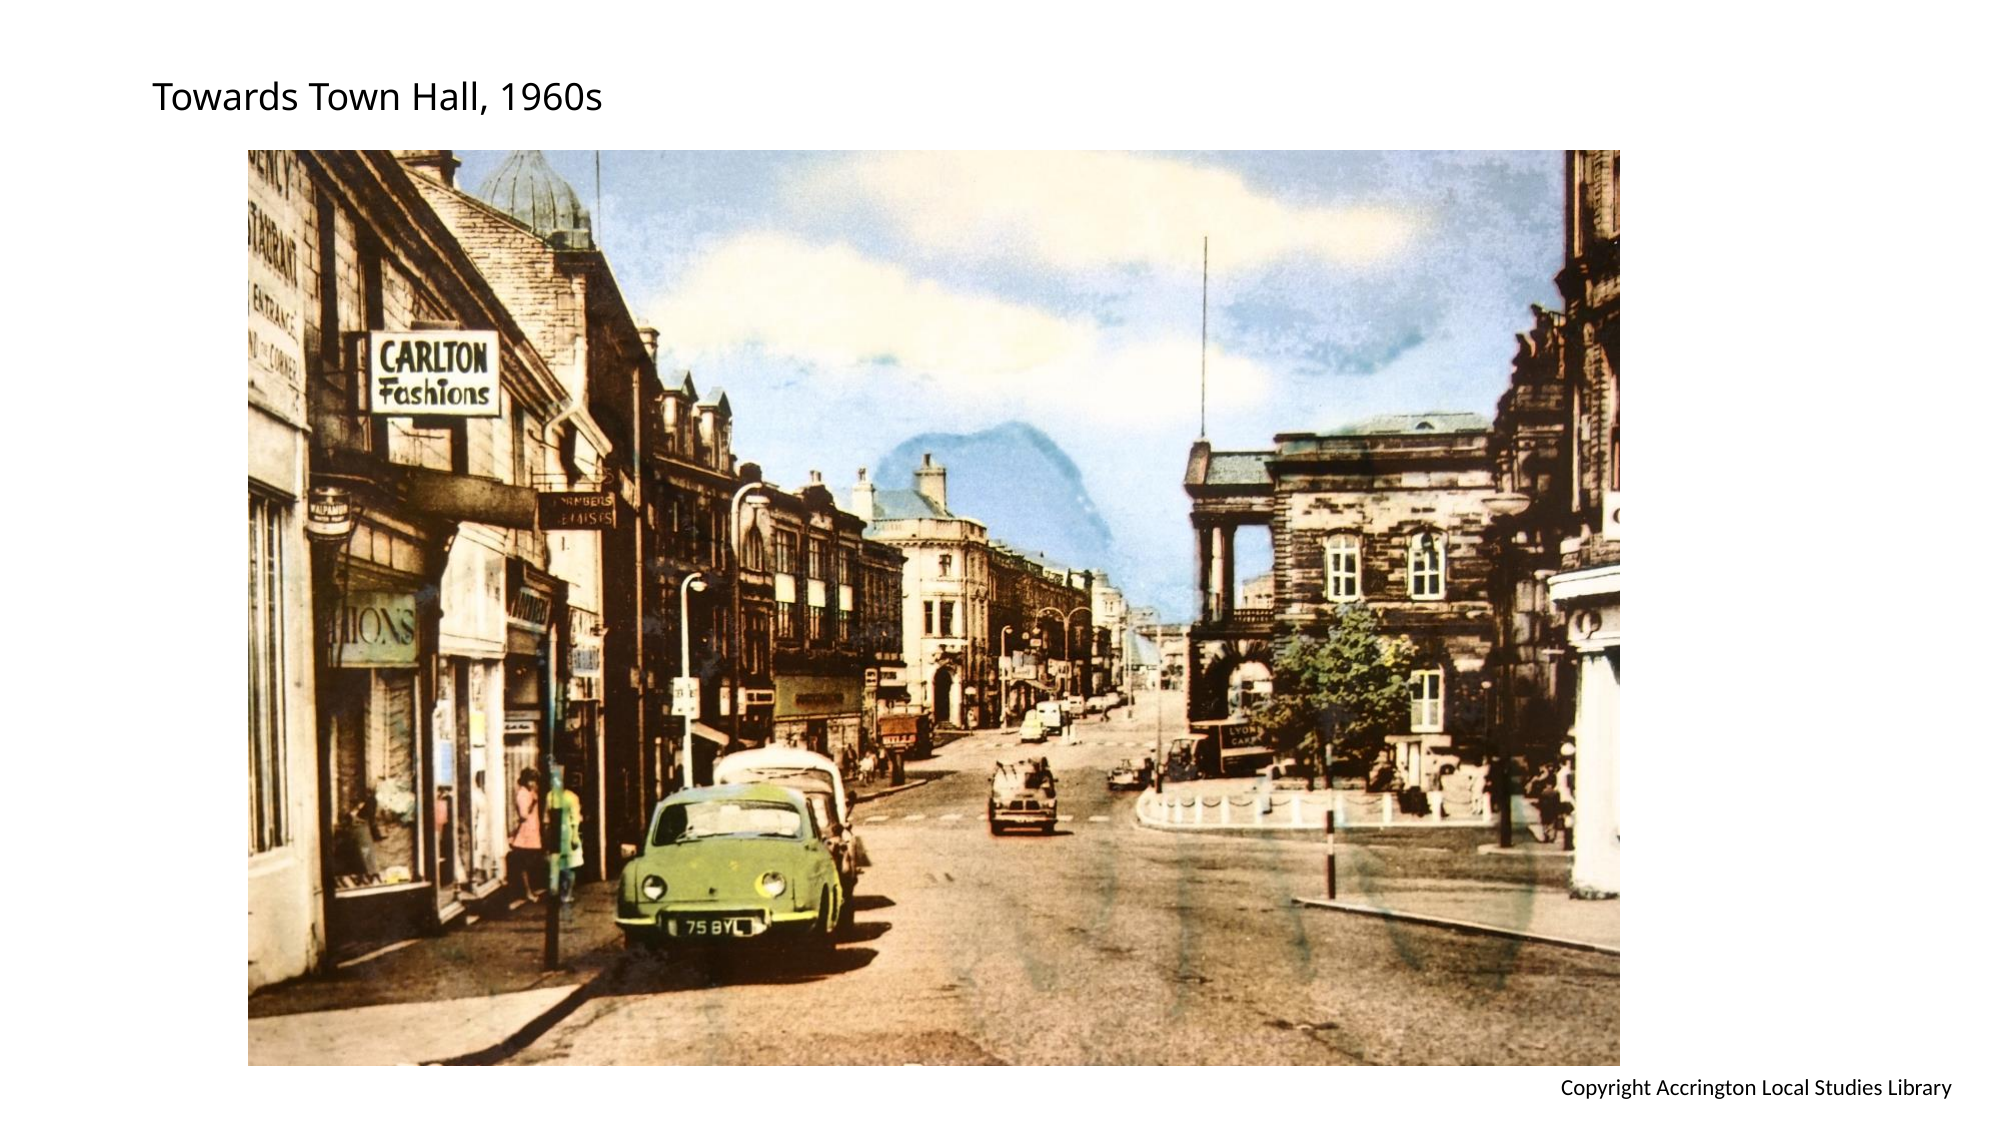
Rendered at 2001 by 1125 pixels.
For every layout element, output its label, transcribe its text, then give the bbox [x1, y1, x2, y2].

picture [248, 150, 1620, 1066]
text_box Copyright Accrington Local Studies Library [1546, 1065, 2000, 1108]
title Towards Town Hall, 1960s [137, 59, 1113, 137]
